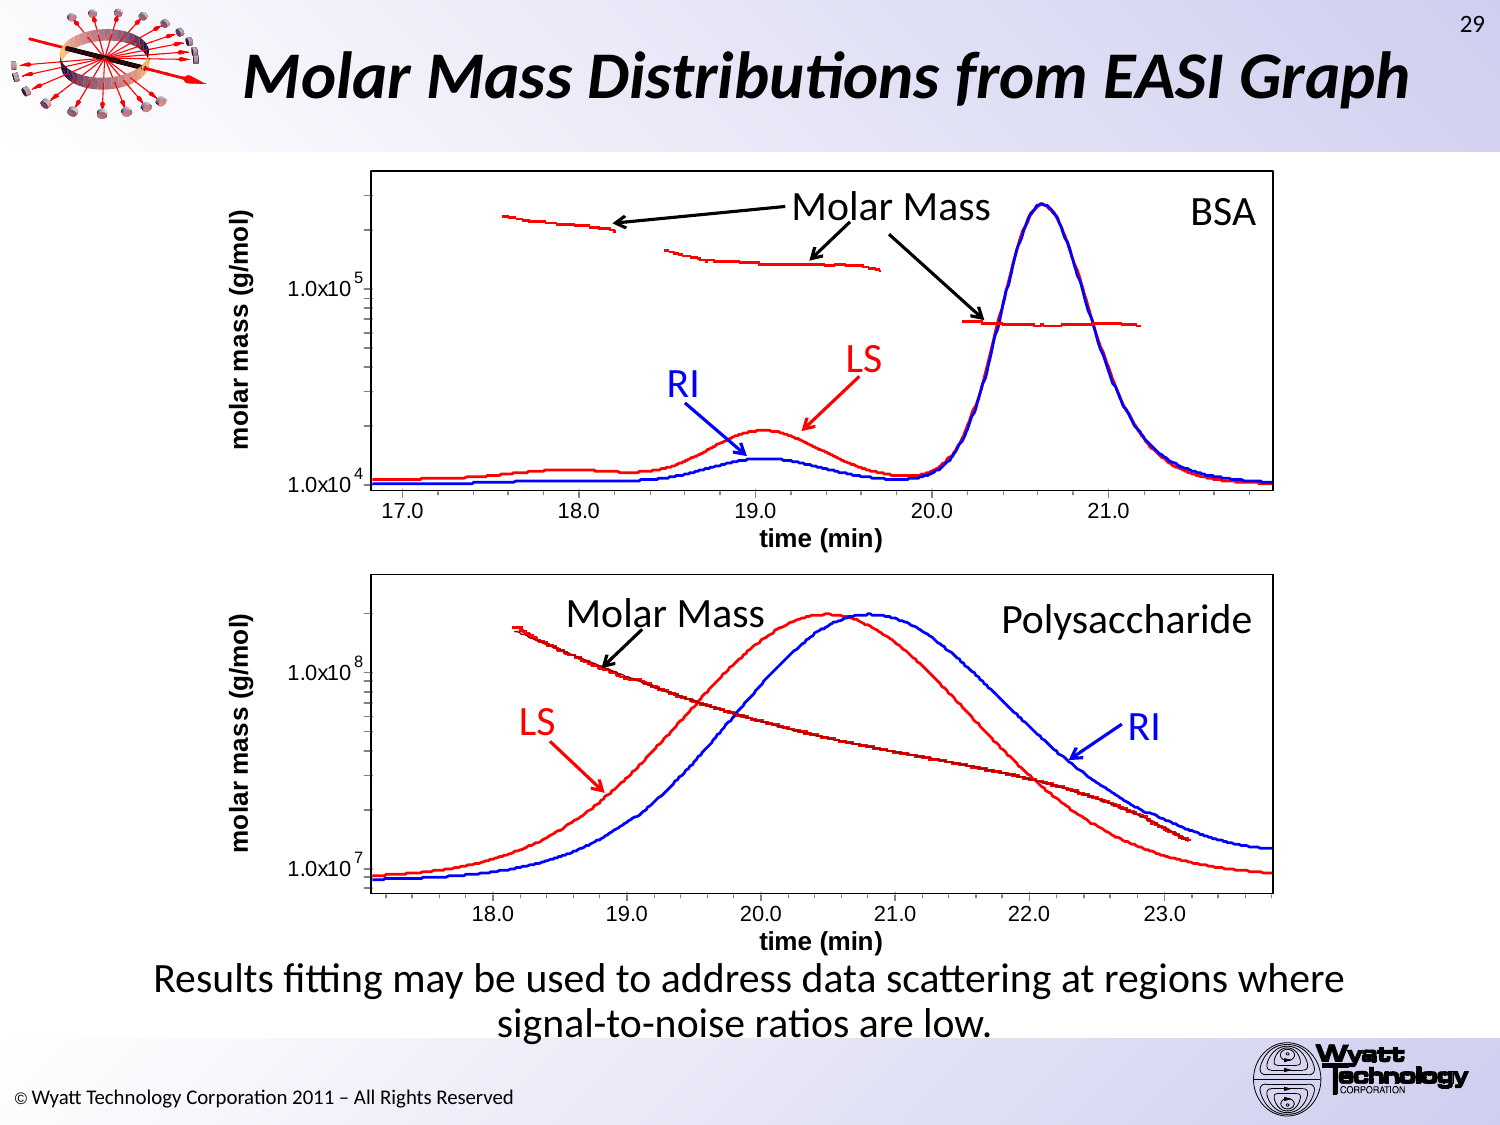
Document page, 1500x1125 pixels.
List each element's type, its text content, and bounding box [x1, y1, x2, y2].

text_box Results fitting may be used to address data scattering at regions where signal-to-noise ratios are low. [104, 948, 1394, 1054]
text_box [213, 170, 1283, 557]
title Molar Mass Distributions from EASI Graph [217, 25, 1438, 120]
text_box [213, 573, 1283, 960]
